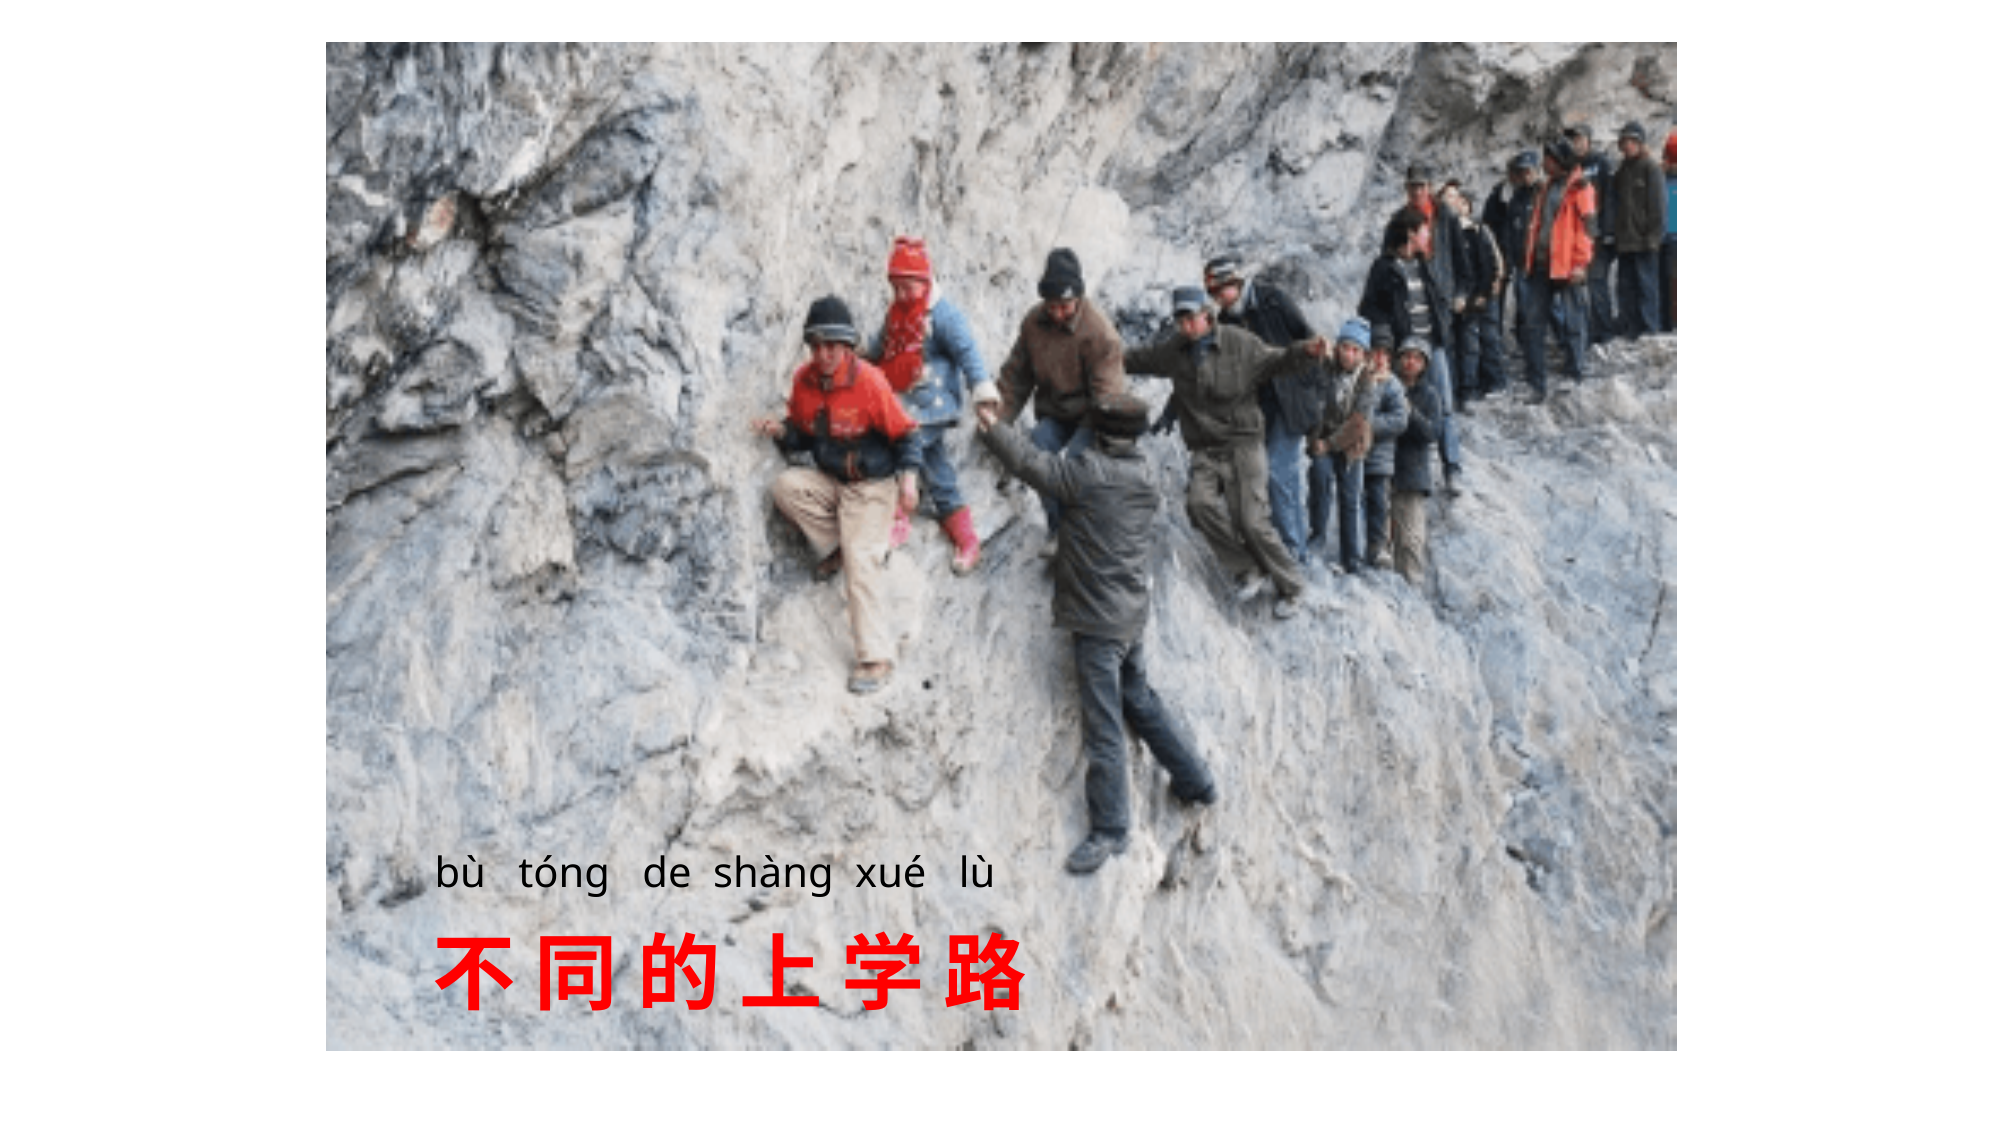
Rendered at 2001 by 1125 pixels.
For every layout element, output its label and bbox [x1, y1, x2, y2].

picture [326, 42, 1677, 1051]
